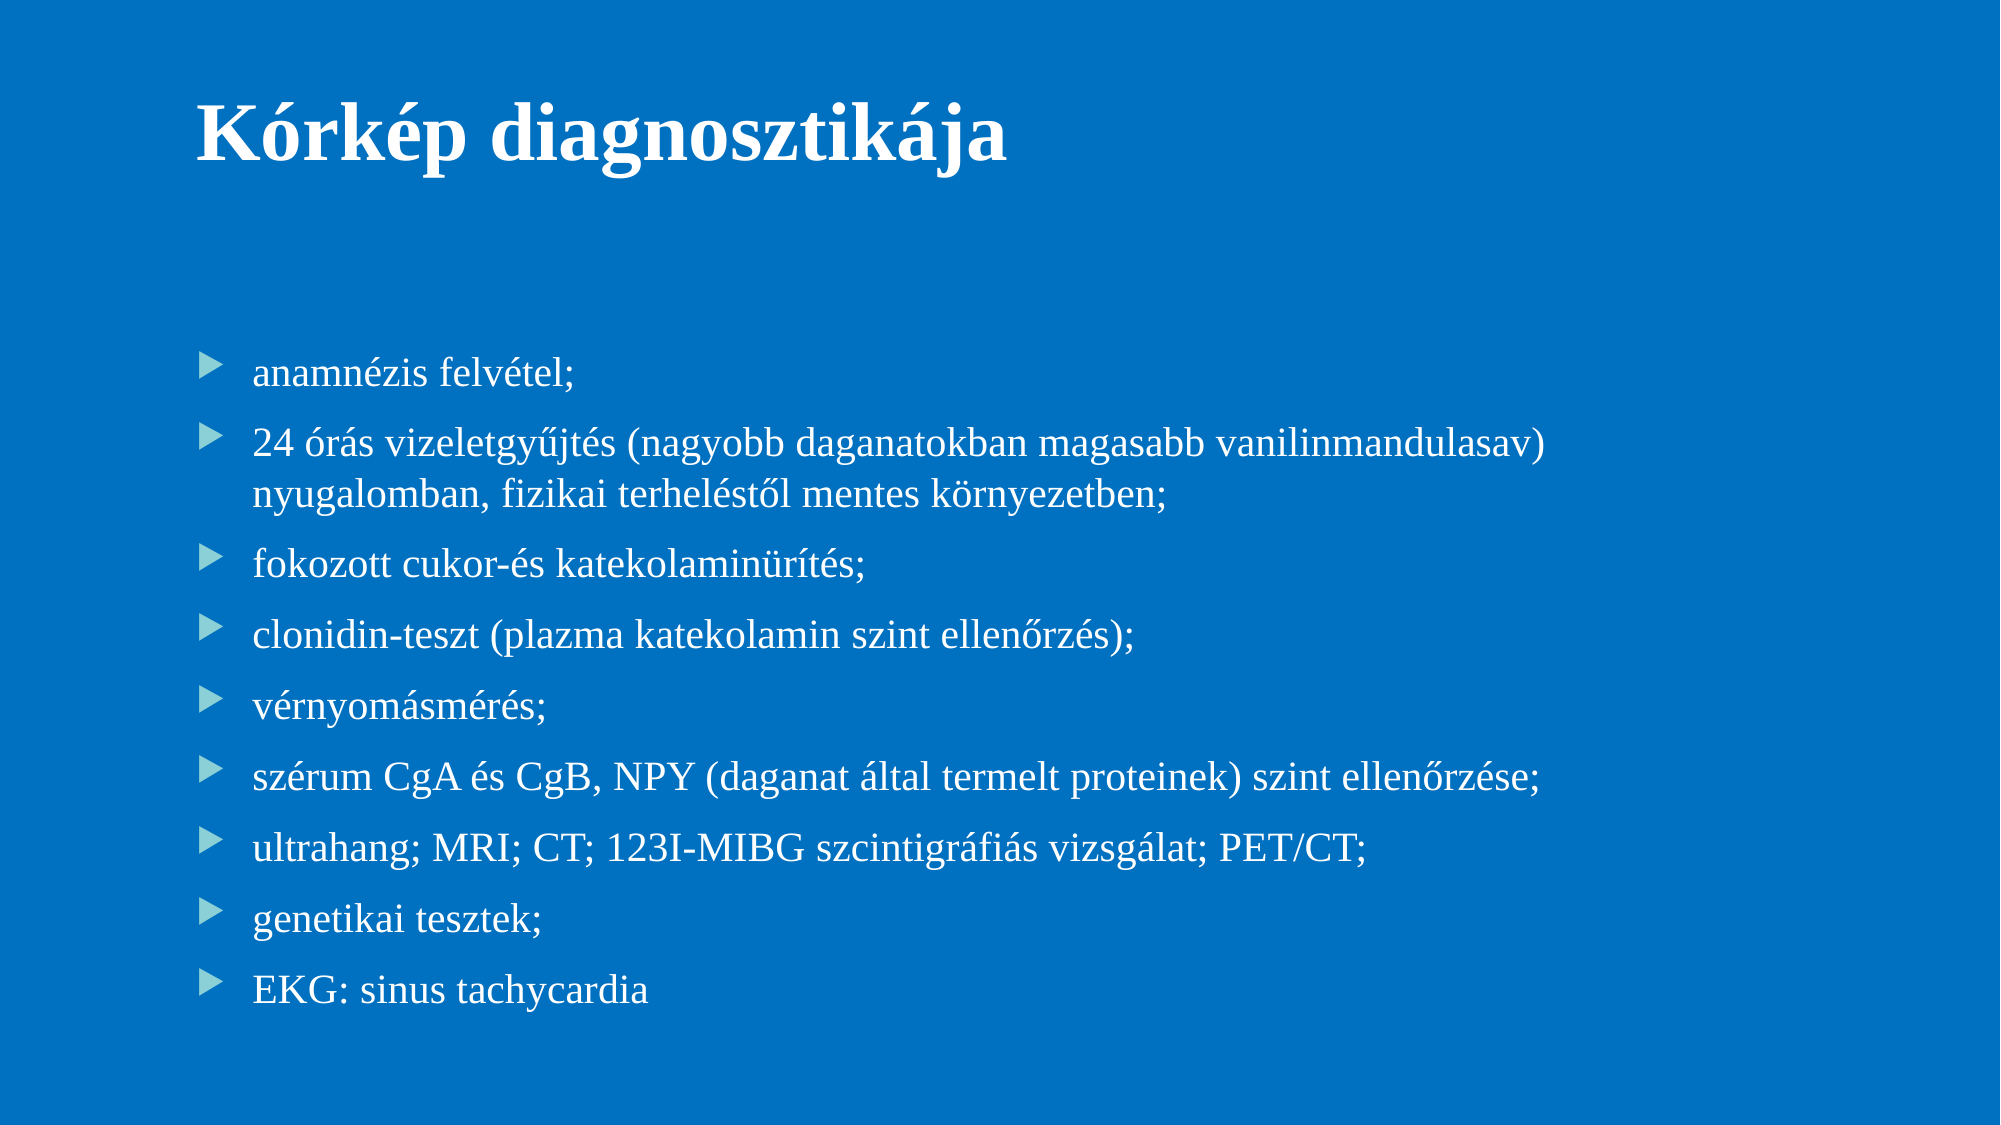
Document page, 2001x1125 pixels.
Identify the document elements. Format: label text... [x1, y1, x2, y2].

list anamnézis felvétel; 24 órás vizeletgyűjtés (nagyobb daganatokban magasabb vanilinmandulasav) nyugalomban, fizikai terheléstől mentes környezetben; fokozott cukor-és katekolaminürítés; clonidin-teszt (plazma katekolamin szint ellenőrzés); vérnyomásmérés; szérum CgA és CgB, NPY (daganat által termelt proteinek) szint ellenőrzése; ultrahang; MRI; CT; 123I-MIBG szcintigráfiás vizsgálat; PET/CT; genetikai tesztek; EKG: sinus tachycardia [181, 336, 1649, 1025]
title Kórkép diagnosztikája [181, 69, 1531, 243]
